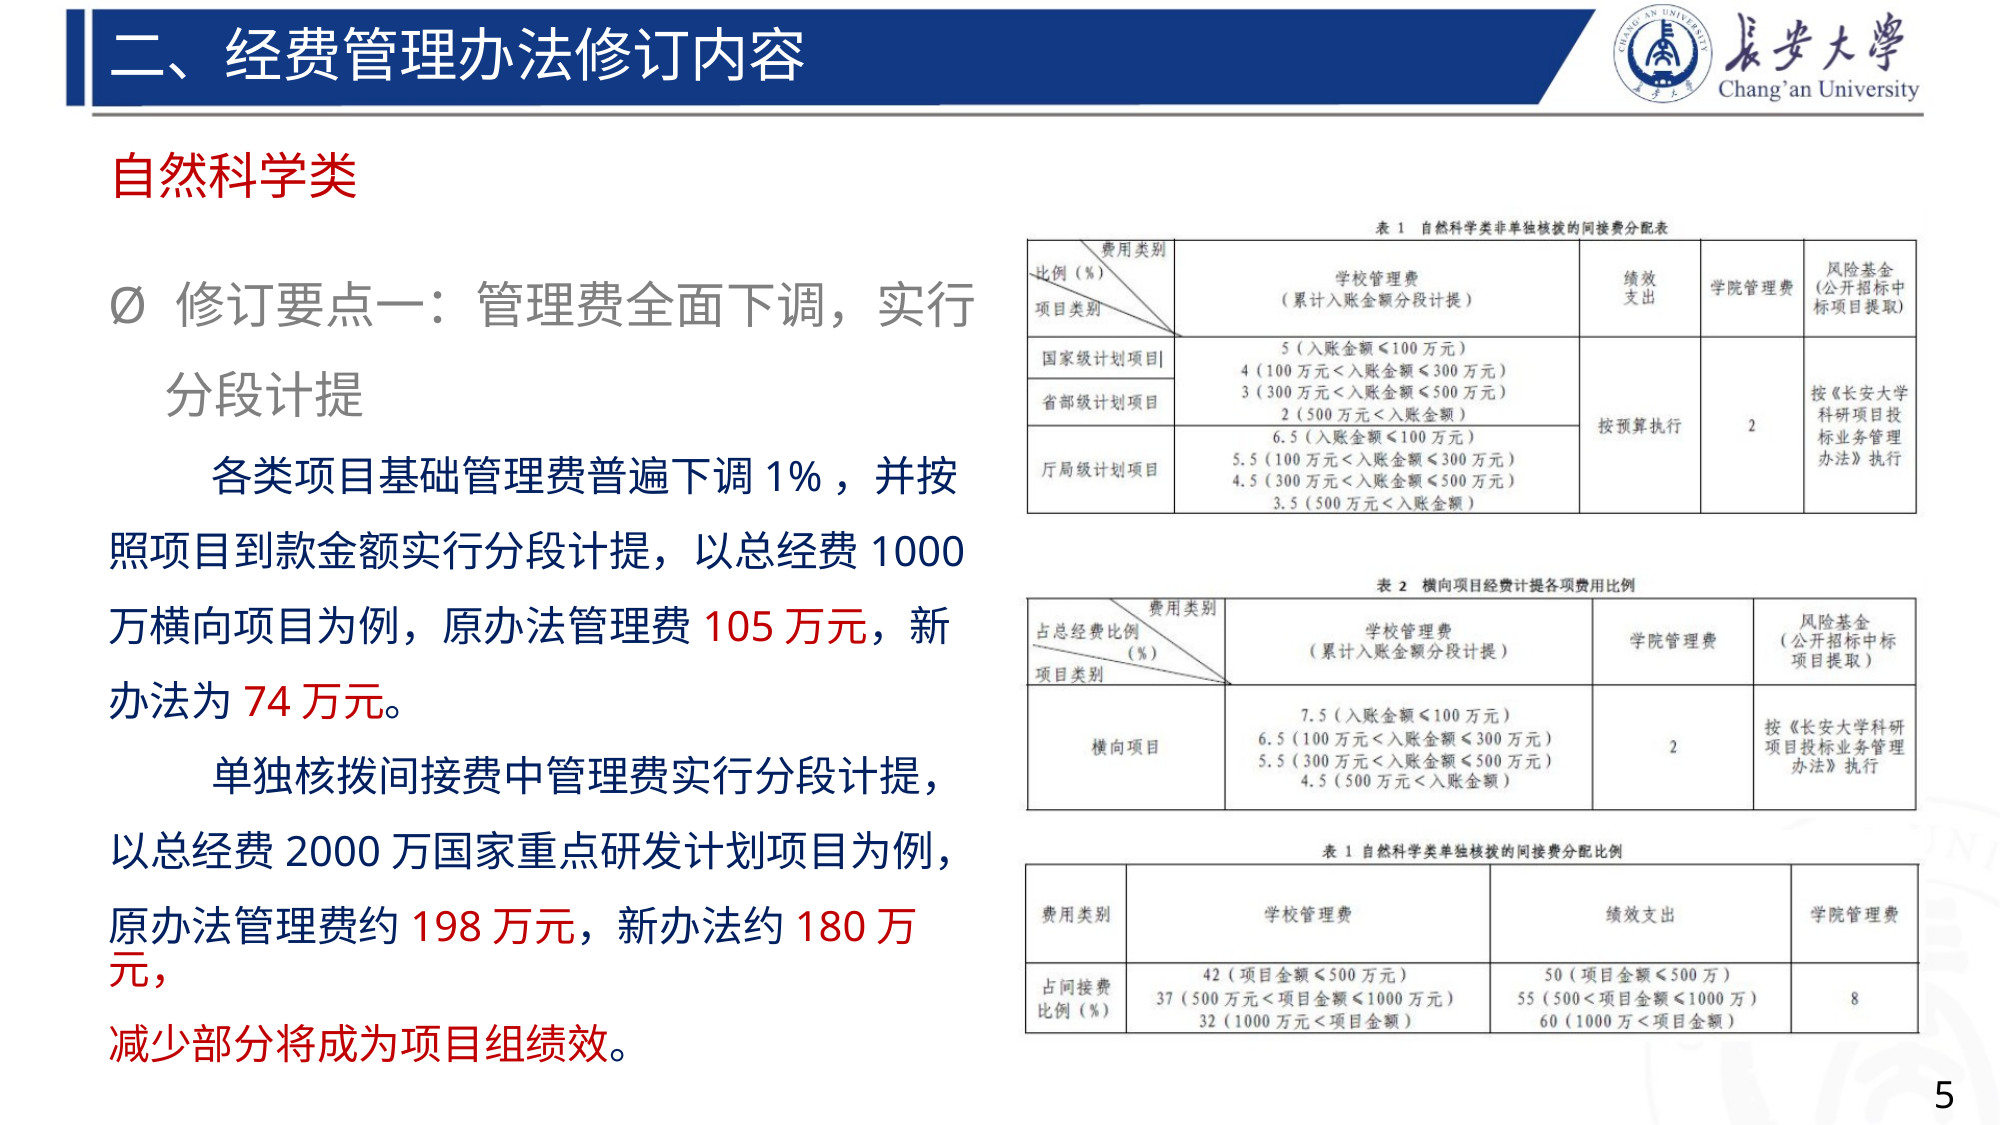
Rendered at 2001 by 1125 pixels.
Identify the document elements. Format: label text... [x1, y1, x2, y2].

text_box 5 [1933, 1076, 1980, 1116]
text_box 自然科学类 [108, 152, 384, 205]
text_box [0, 0, 2000, 1125]
text_box 分段计提 [164, 371, 390, 424]
text_box 各类项目基础管理费普遍下调1%，并按 照项目到款金额实行分段计提，以总经费1000 万横向项目为例，原办法管理费105万元，新 办法为74万元。 [108, 456, 989, 725]
text_box Ø 修订要点一：管理费全面下调，实行 [108, 281, 990, 334]
text_box 单独核拨间接费中管理费实行分段计提， 以总经费2000万国家重点研发计划项目为例， 原办法管理费约198万元，新办法约180万元， 减少部分将成为项目组绩效。 [108, 756, 998, 1069]
text_box 二、经费管理办法修订内容 [108, 27, 834, 88]
